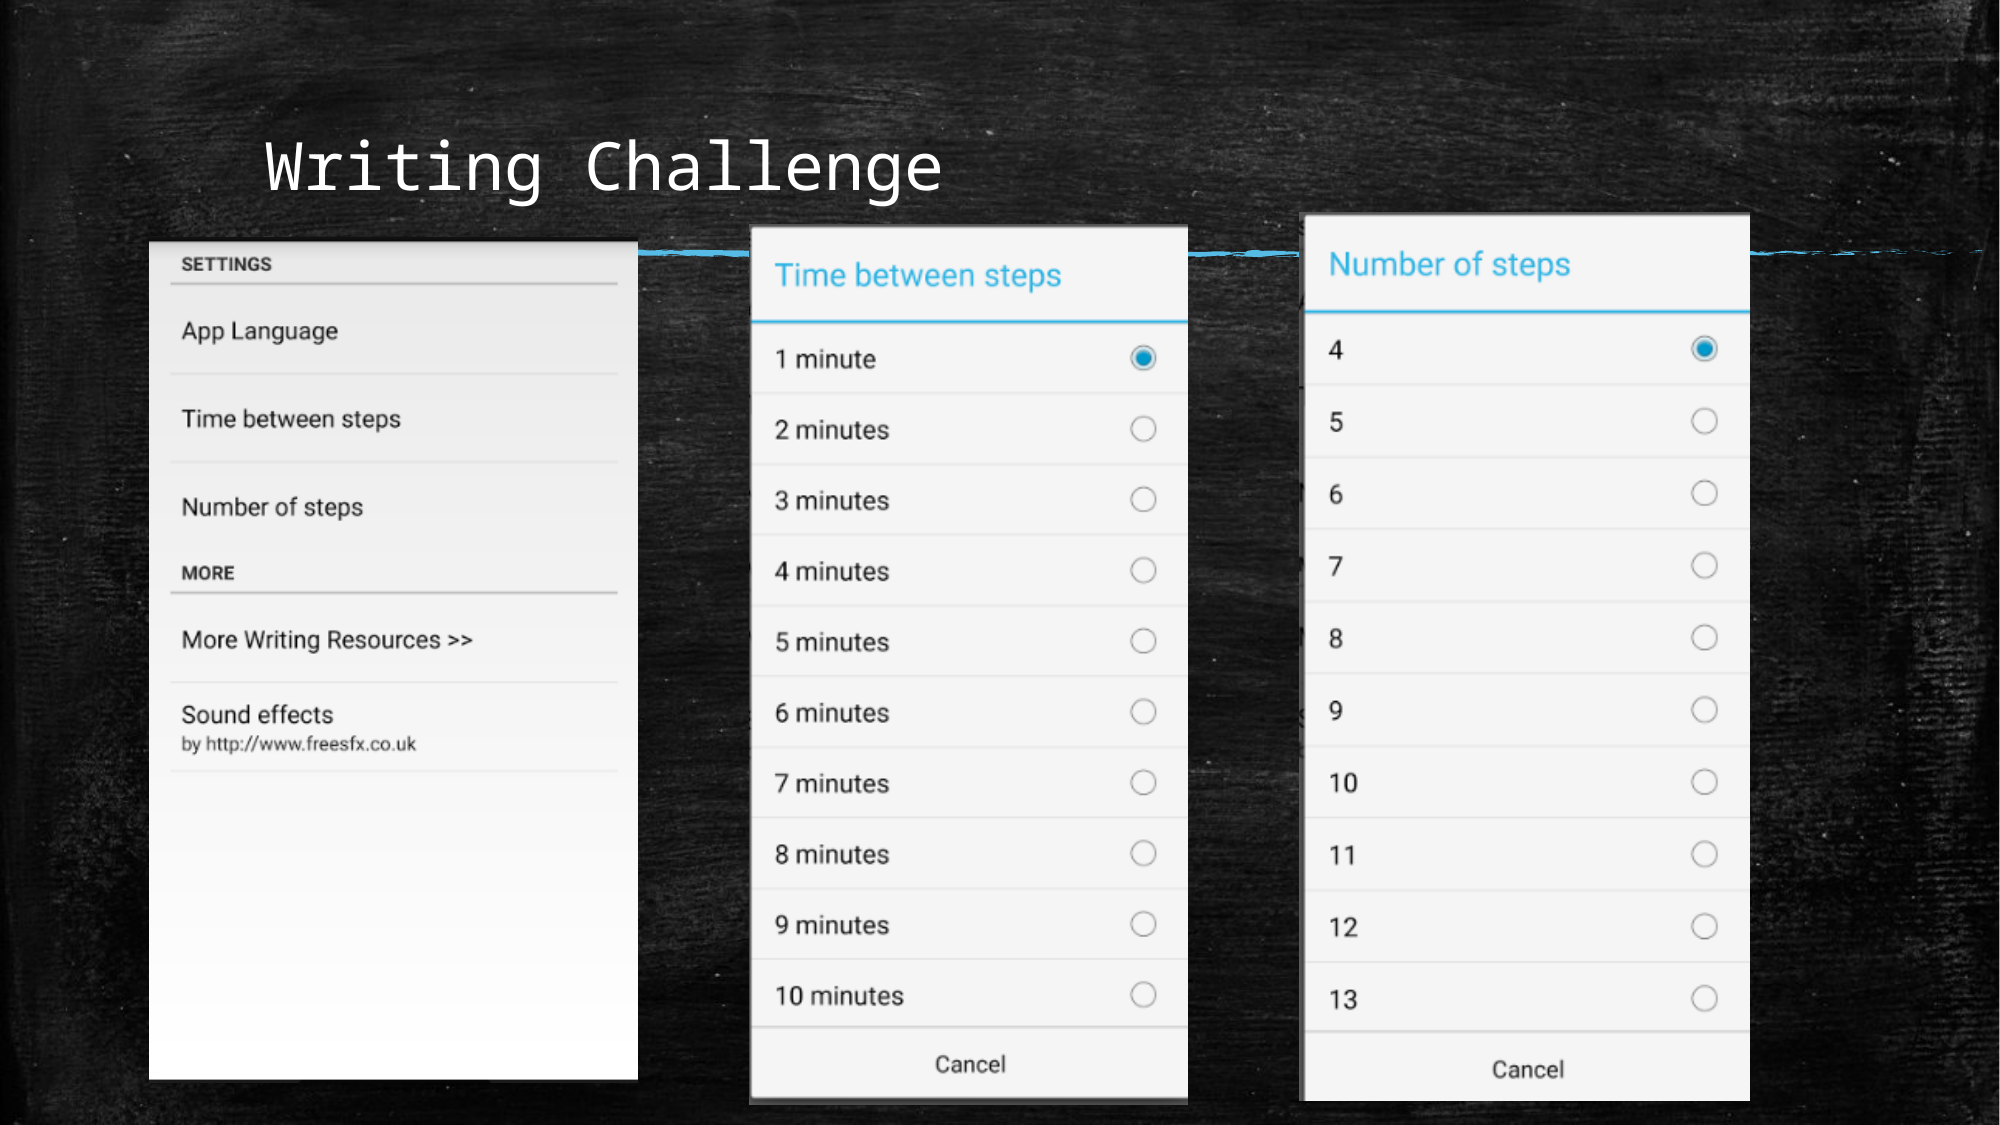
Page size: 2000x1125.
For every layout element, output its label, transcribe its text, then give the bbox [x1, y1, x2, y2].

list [149, 237, 638, 1083]
title Writing Challenge [249, 45, 1750, 213]
picture [1299, 212, 1750, 1101]
picture [749, 224, 1188, 1105]
